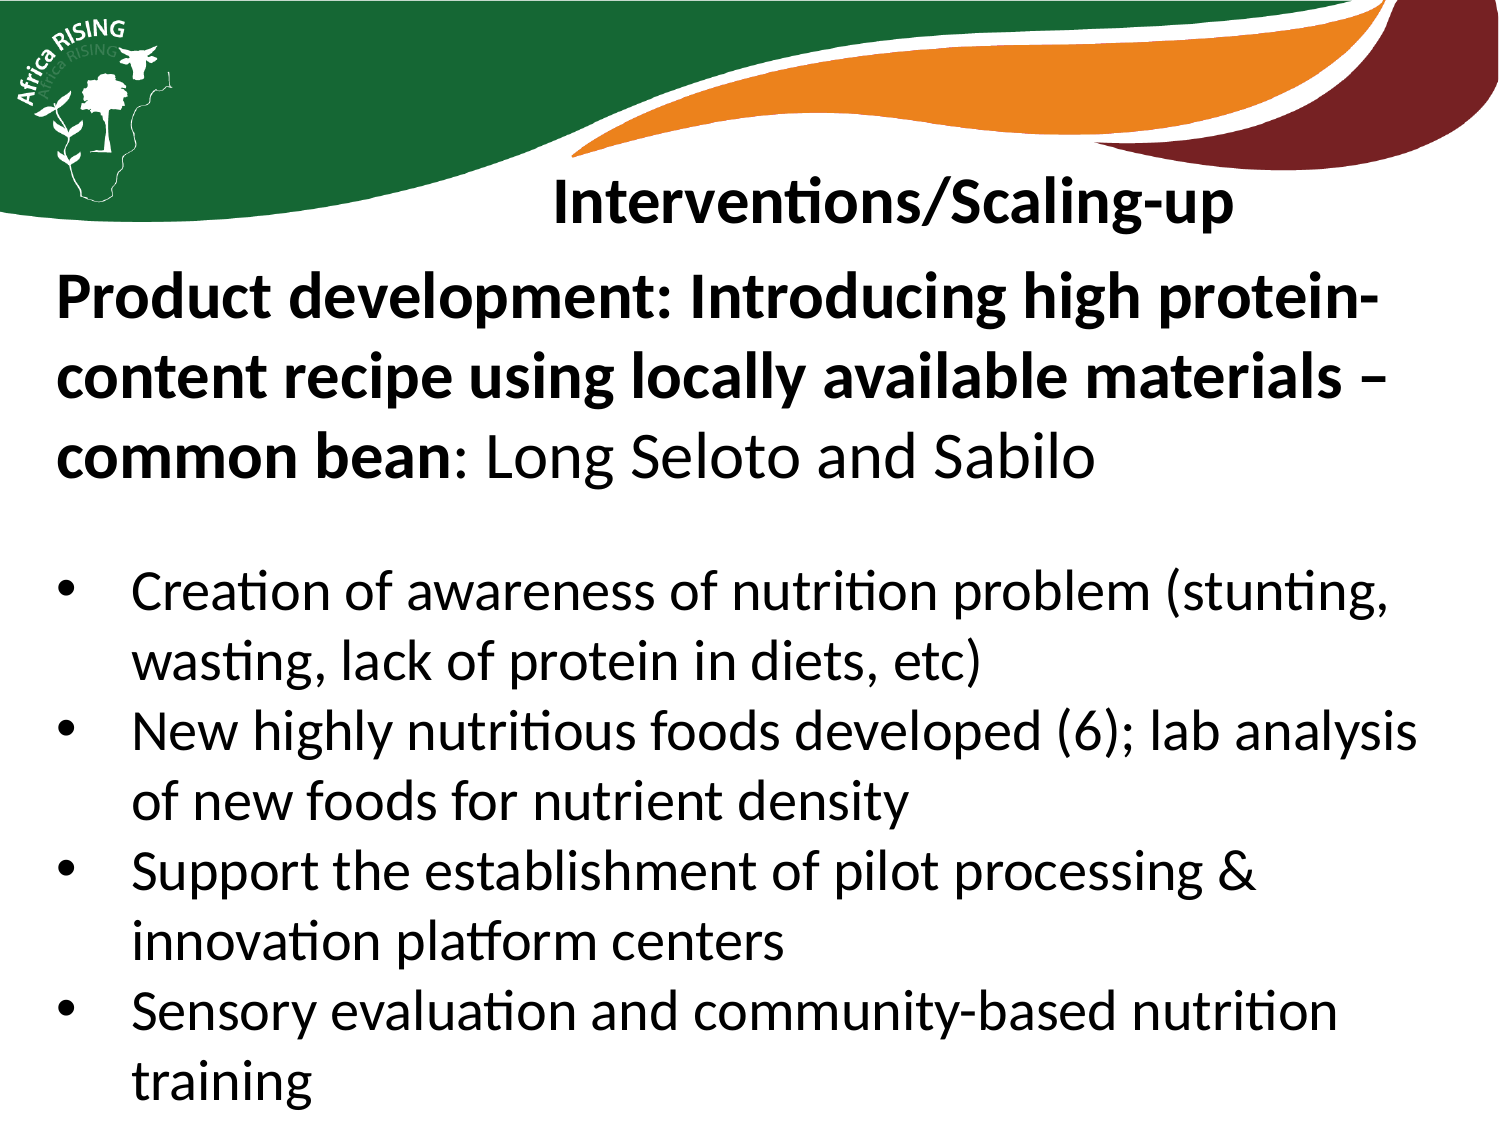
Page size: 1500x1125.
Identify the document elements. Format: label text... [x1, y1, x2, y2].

text_box Interventions/Scaling-up [537, 149, 1388, 244]
picture [0, 0, 1499, 222]
text_box Product development: Introducing high protein-content recipe using locally available materials –common bean: Long Seloto and Sabilo Creation of awareness of nutrition problem (stunting, wasting, lack of protein in diets, etc) New highly nutritious foods developed (6); lab analysis of new foods for nutrient density Support the establishment of pilot processing & innovation platform centers Sensory evaluation and community-based nutrition training [41, 244, 1471, 1120]
